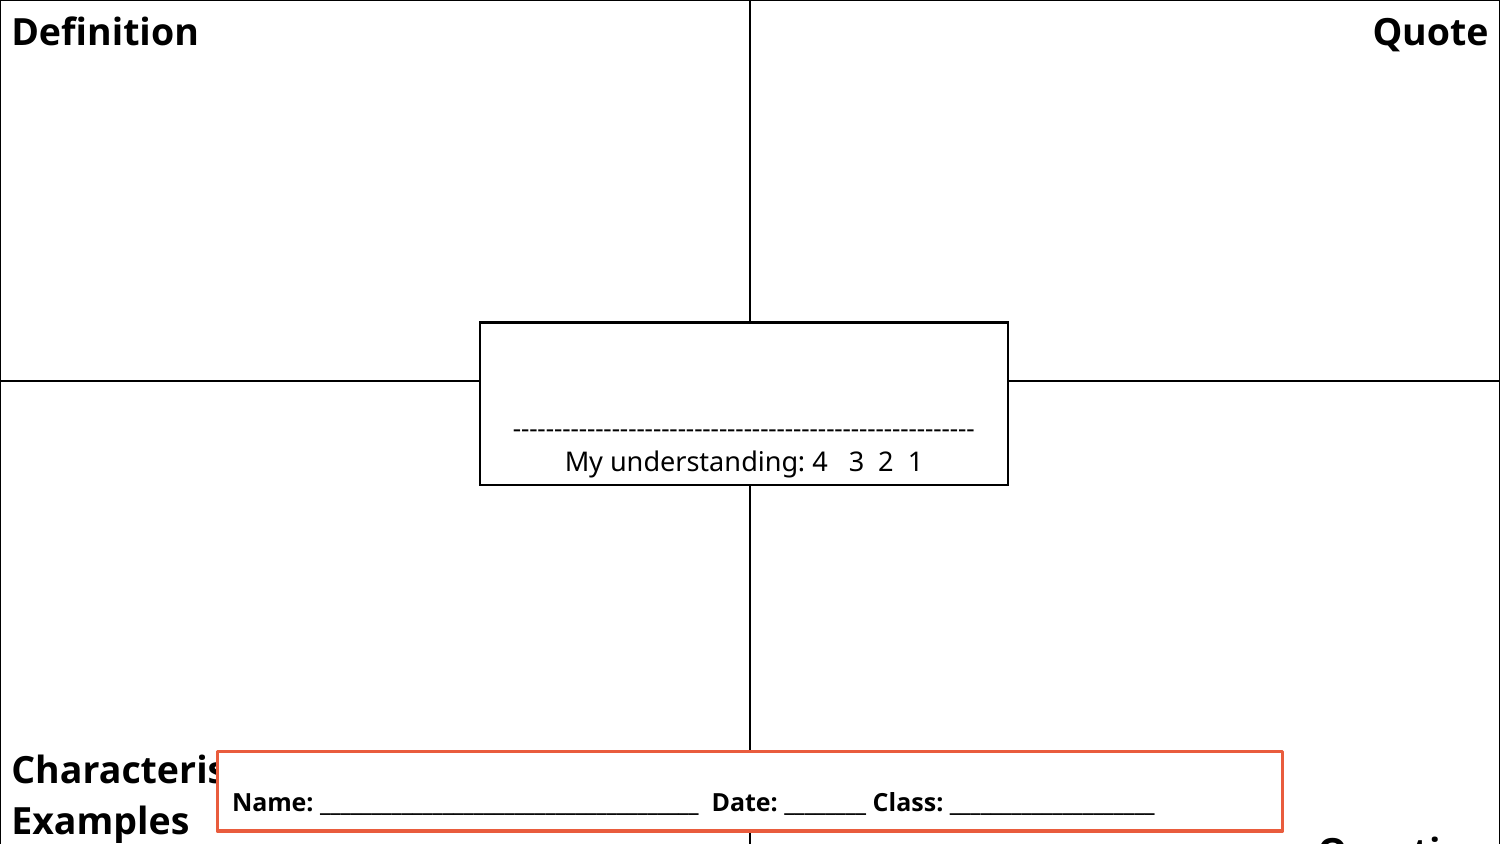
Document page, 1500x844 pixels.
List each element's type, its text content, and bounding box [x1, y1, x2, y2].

table_cell Characteristics/ Examples [1, 382, 749, 844]
table_cell Question [751, 382, 1499, 844]
table_header Quote [751, 1, 1499, 380]
text_box Name: _____________________________________ Date: ________ Class: ____________________ [217, 751, 1283, 832]
text_box -------------------------------------------------------- My understanding: 4 3 2 1 [480, 322, 1008, 486]
table_header Definition [1, 1, 749, 380]
